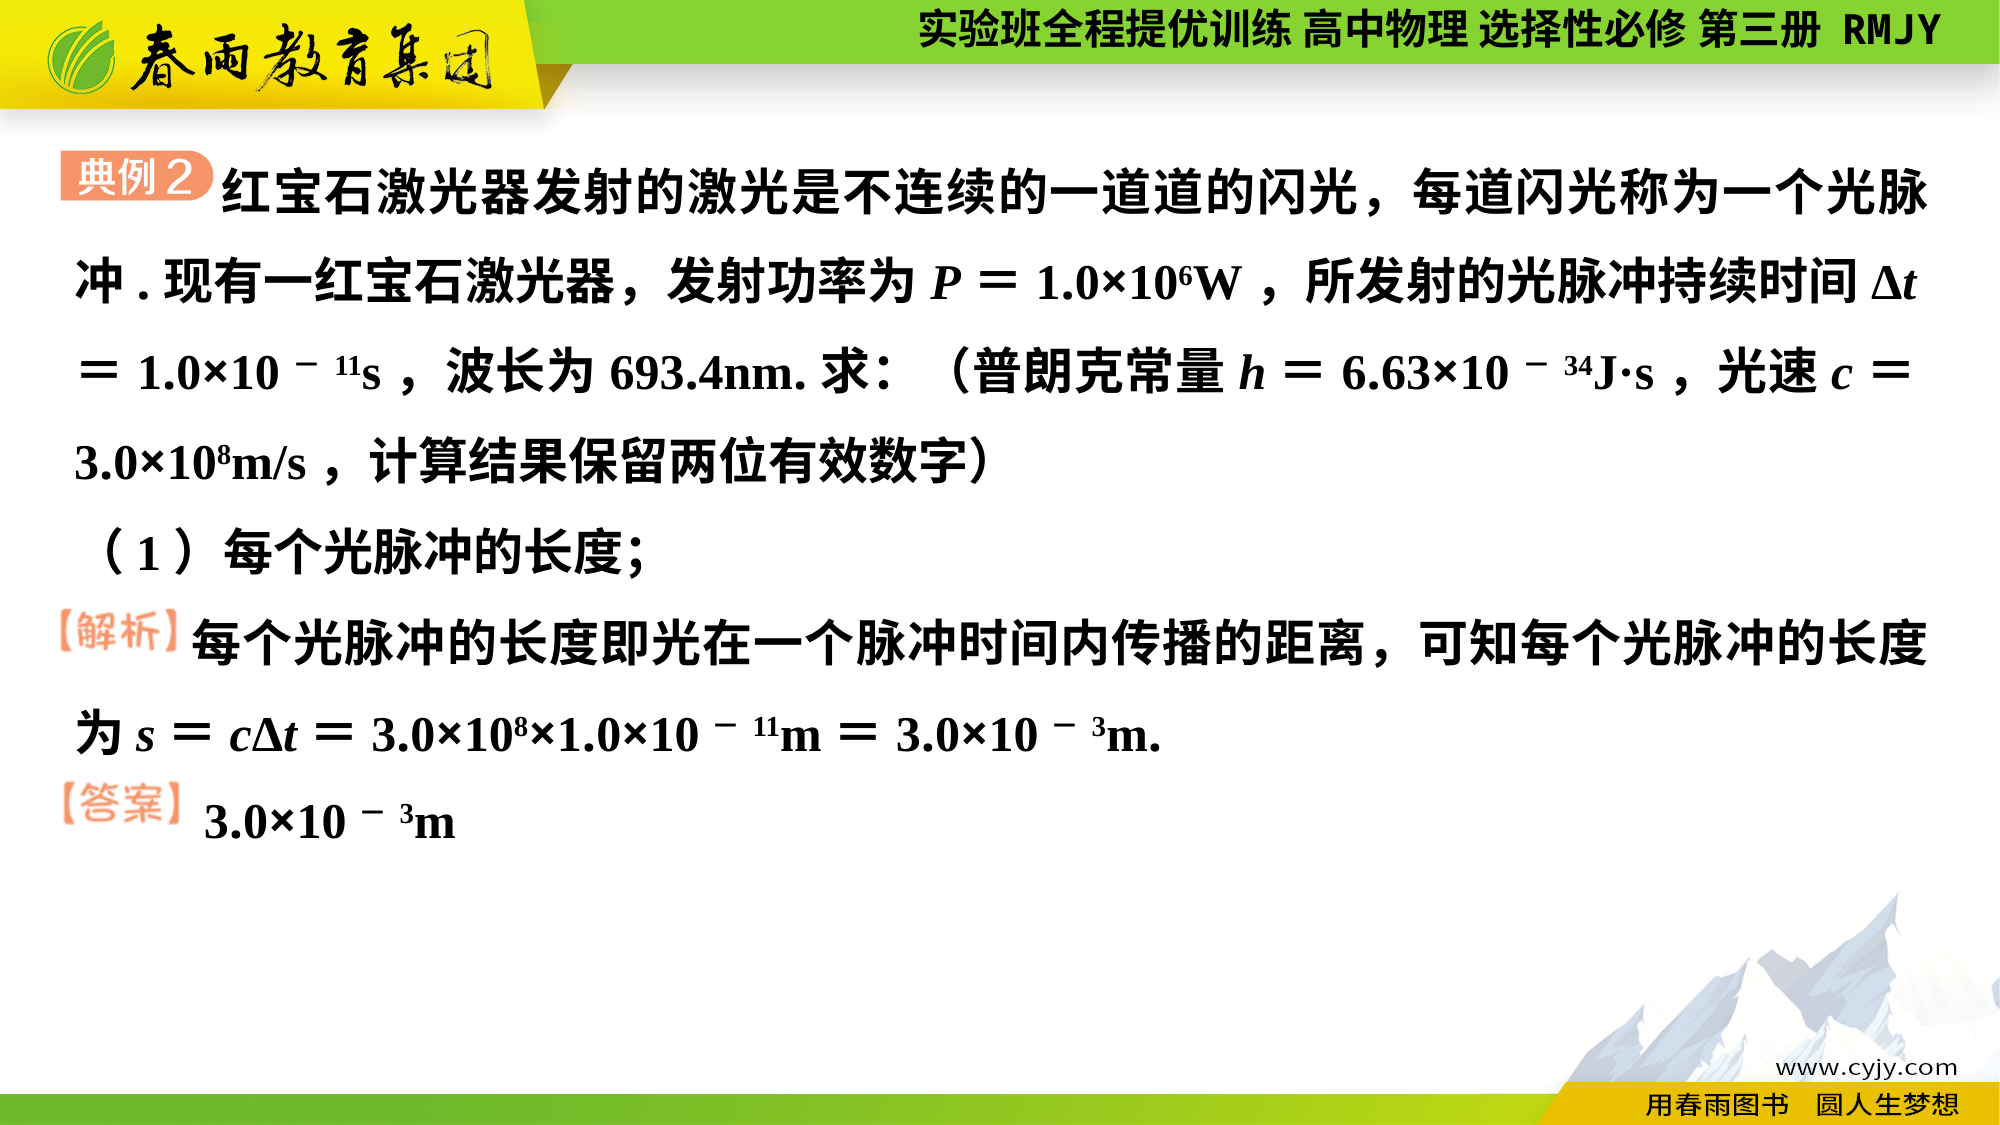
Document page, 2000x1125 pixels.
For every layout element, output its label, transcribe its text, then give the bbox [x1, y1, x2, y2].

list 红宝石激光器发射的激光是不连续的一道道的闪光，每道闪光称为一个光脉冲.现有一红宝石激光器，发射功率为P＝1.0×106W，所发射的光脉冲持续时间Δt＝1.0×10－11s，波长为693.4nm.求：（普朗克常量h＝6.63×10－34J·s，光速c＝3.0×108m/s，计算结果保留两位有效数字） （1）每个光脉冲的长度； [59, 122, 1944, 574]
text_box 每个光脉冲的长度即光在一个脉冲时间内传播的距离，可知每个光脉冲的长度为s＝cΔt＝3.0×108×1.0×10－11m＝3.0×10－3m. [59, 574, 1944, 770]
text_box 3.0×10－3m [59, 751, 563, 857]
picture [0, 0, 2000, 1125]
